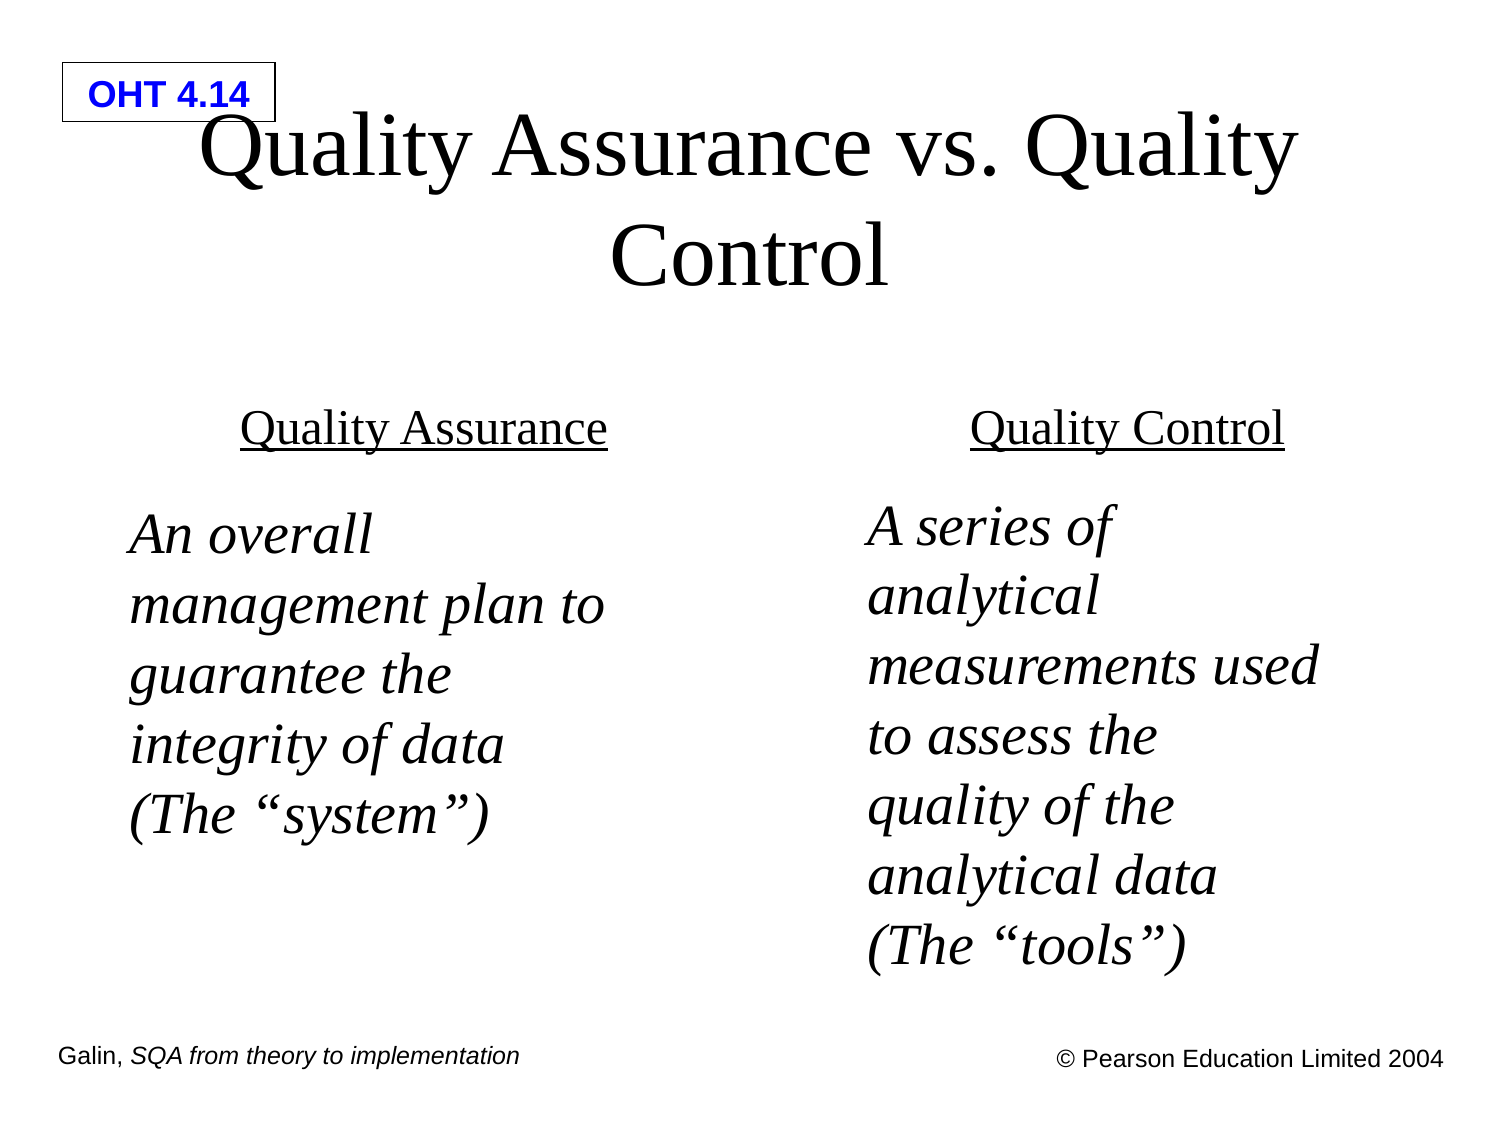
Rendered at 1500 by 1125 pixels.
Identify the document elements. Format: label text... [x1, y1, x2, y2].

title Quality Assurance vs. Quality Control [112, 99, 1388, 288]
text_box A series of analytical measurements used to assess the quality of the analytical data (The “tools”) [852, 479, 1335, 984]
text_box Quality Assurance [225, 387, 624, 463]
text_box An overall management plan to guarantee the integrity of data (The “system”) [114, 487, 636, 853]
text_box Quality Control [955, 387, 1301, 463]
